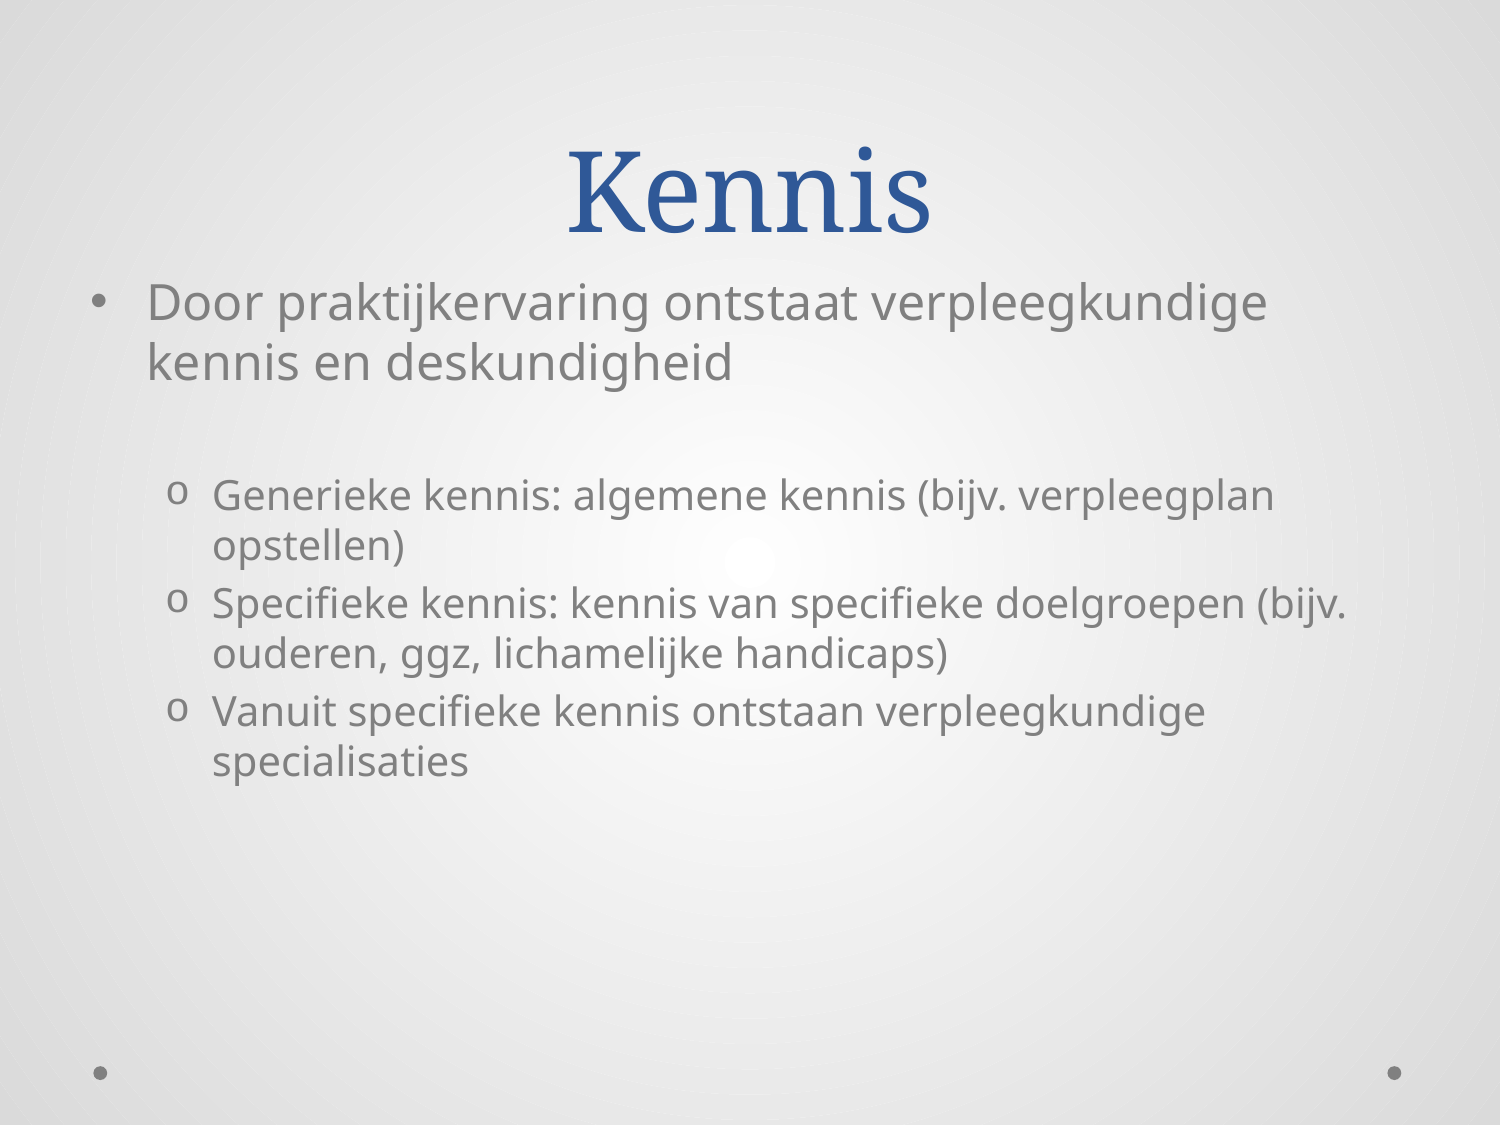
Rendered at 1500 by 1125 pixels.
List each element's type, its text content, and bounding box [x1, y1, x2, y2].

list Door praktijkervaring ontstaat verpleegkundige kennis en deskundigheid Generieke kennis: algemene kennis (bijv. verpleegplan opstellen) Specifieke kennis: kennis van specifieke doelgroepen (bijv. ouderen, ggz, lichamelijke handicaps) Vanuit specifieke kennis ontstaan verpleegkundige specialisaties [75, 262, 1425, 1005]
title Kennis [75, 0, 1425, 262]
